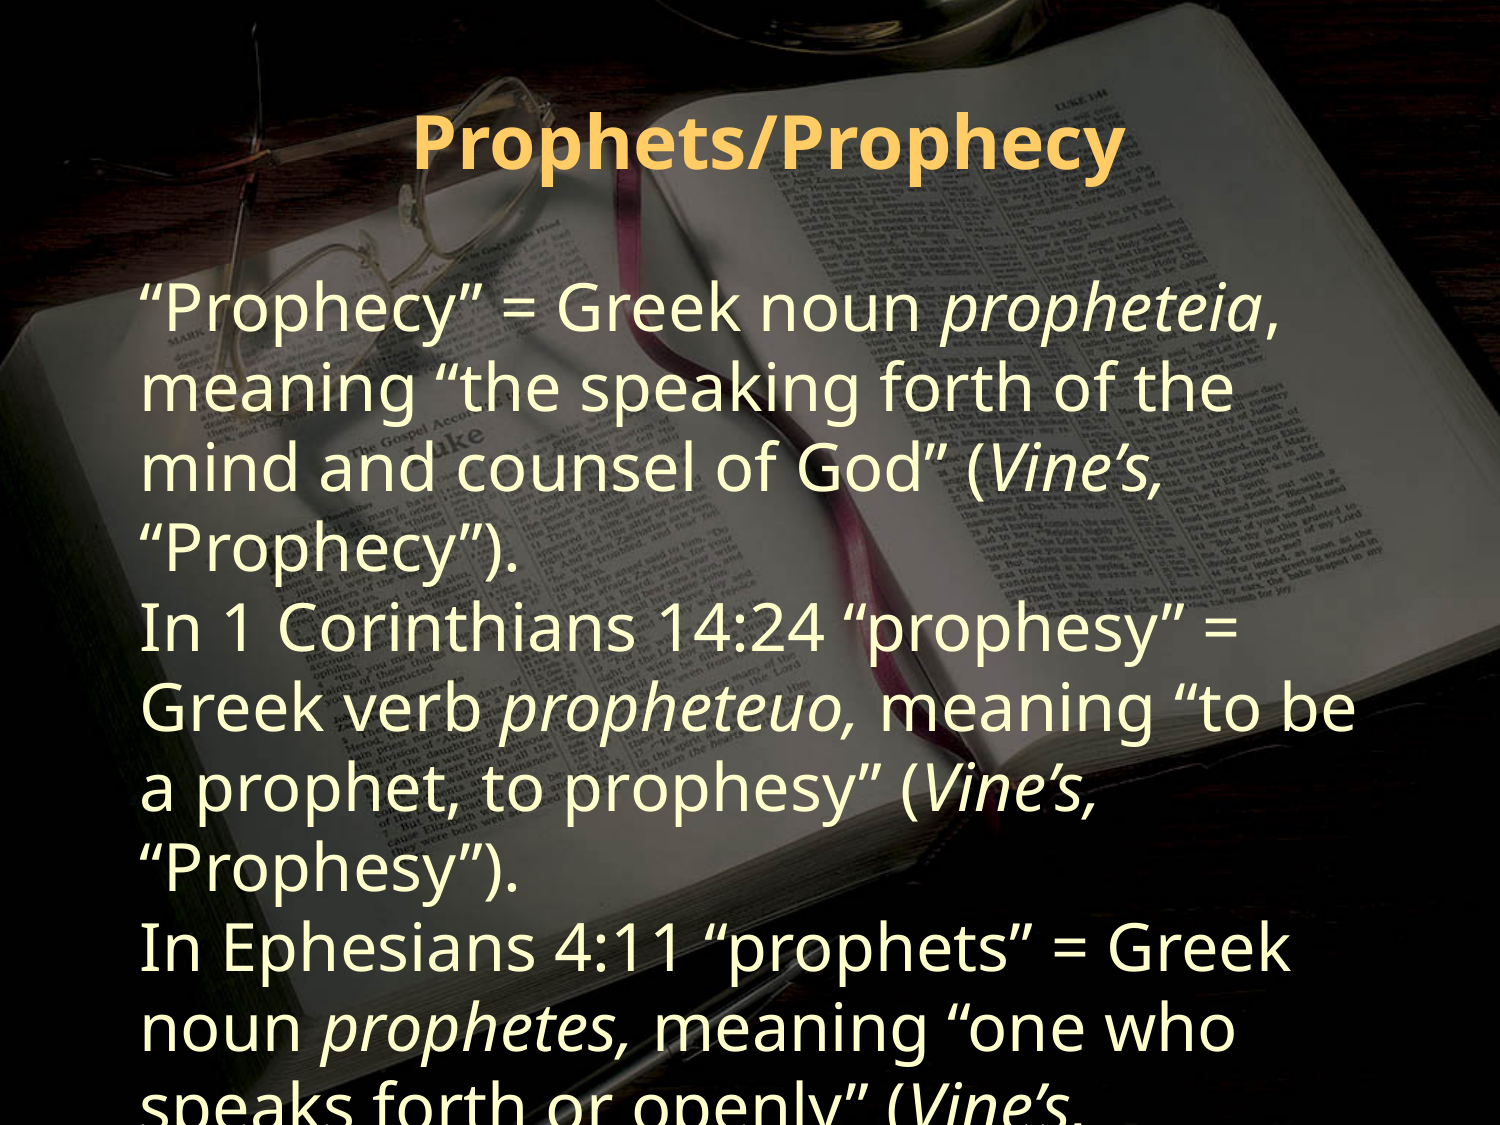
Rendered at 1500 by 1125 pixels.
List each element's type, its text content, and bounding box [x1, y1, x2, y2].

text_box Prophets/Prophecy “Prophecy” = Greek noun propheteia, meaning “the speaking forth of the mind and counsel of God” (Vine’s, “Prophecy”). In 1 Corinthians 14:24 “prophesy” = Greek verb propheteuo, meaning “to be a prophet, to prophesy” (Vine’s, “Prophesy”). In Ephesians 4:11 “prophets” = Greek noun prophetes, meaning “one who speaks forth or openly” (Vine’s, “Prophet”). [124, 87, 1413, 1125]
picture [0, 0, 1500, 1125]
